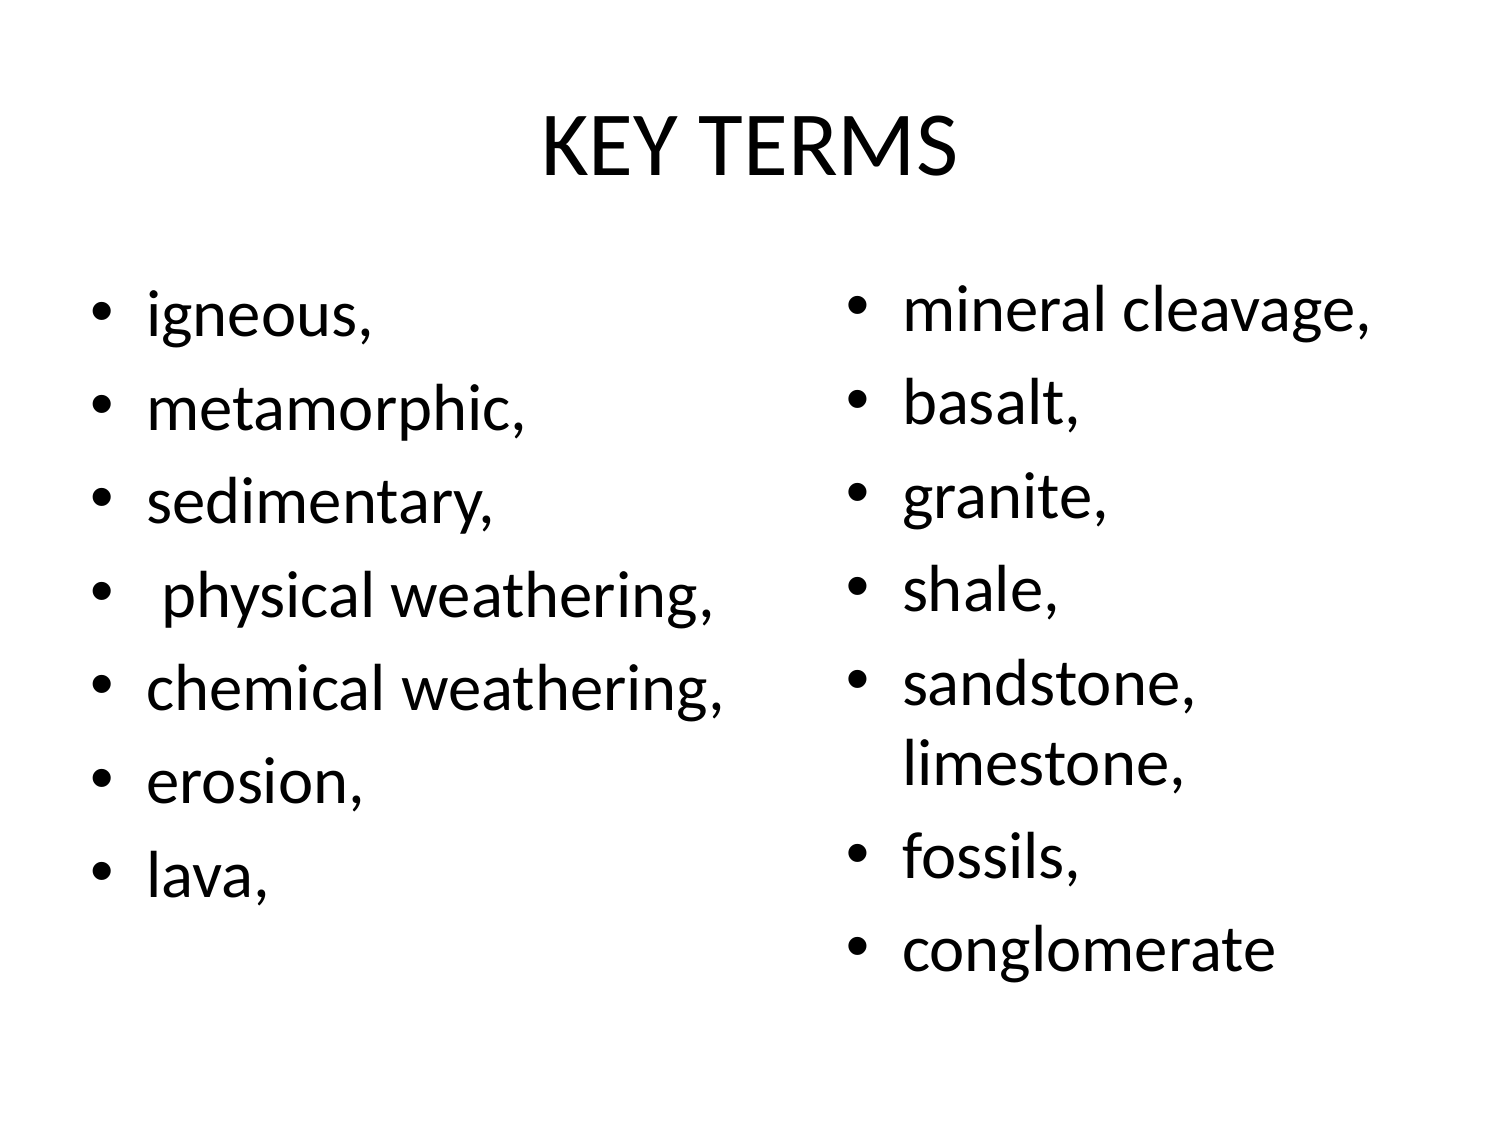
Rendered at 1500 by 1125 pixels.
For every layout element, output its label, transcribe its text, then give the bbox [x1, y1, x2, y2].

list igneous, metamorphic, sedimentary, physical weathering, chemical weathering, erosion, lava, [75, 262, 762, 1005]
title KEY TERMS [75, 45, 1425, 233]
text_box mineral cleavage, basalt, granite, shale, sandstone, limestone, fossils, conglomerate [830, 257, 1424, 1000]
